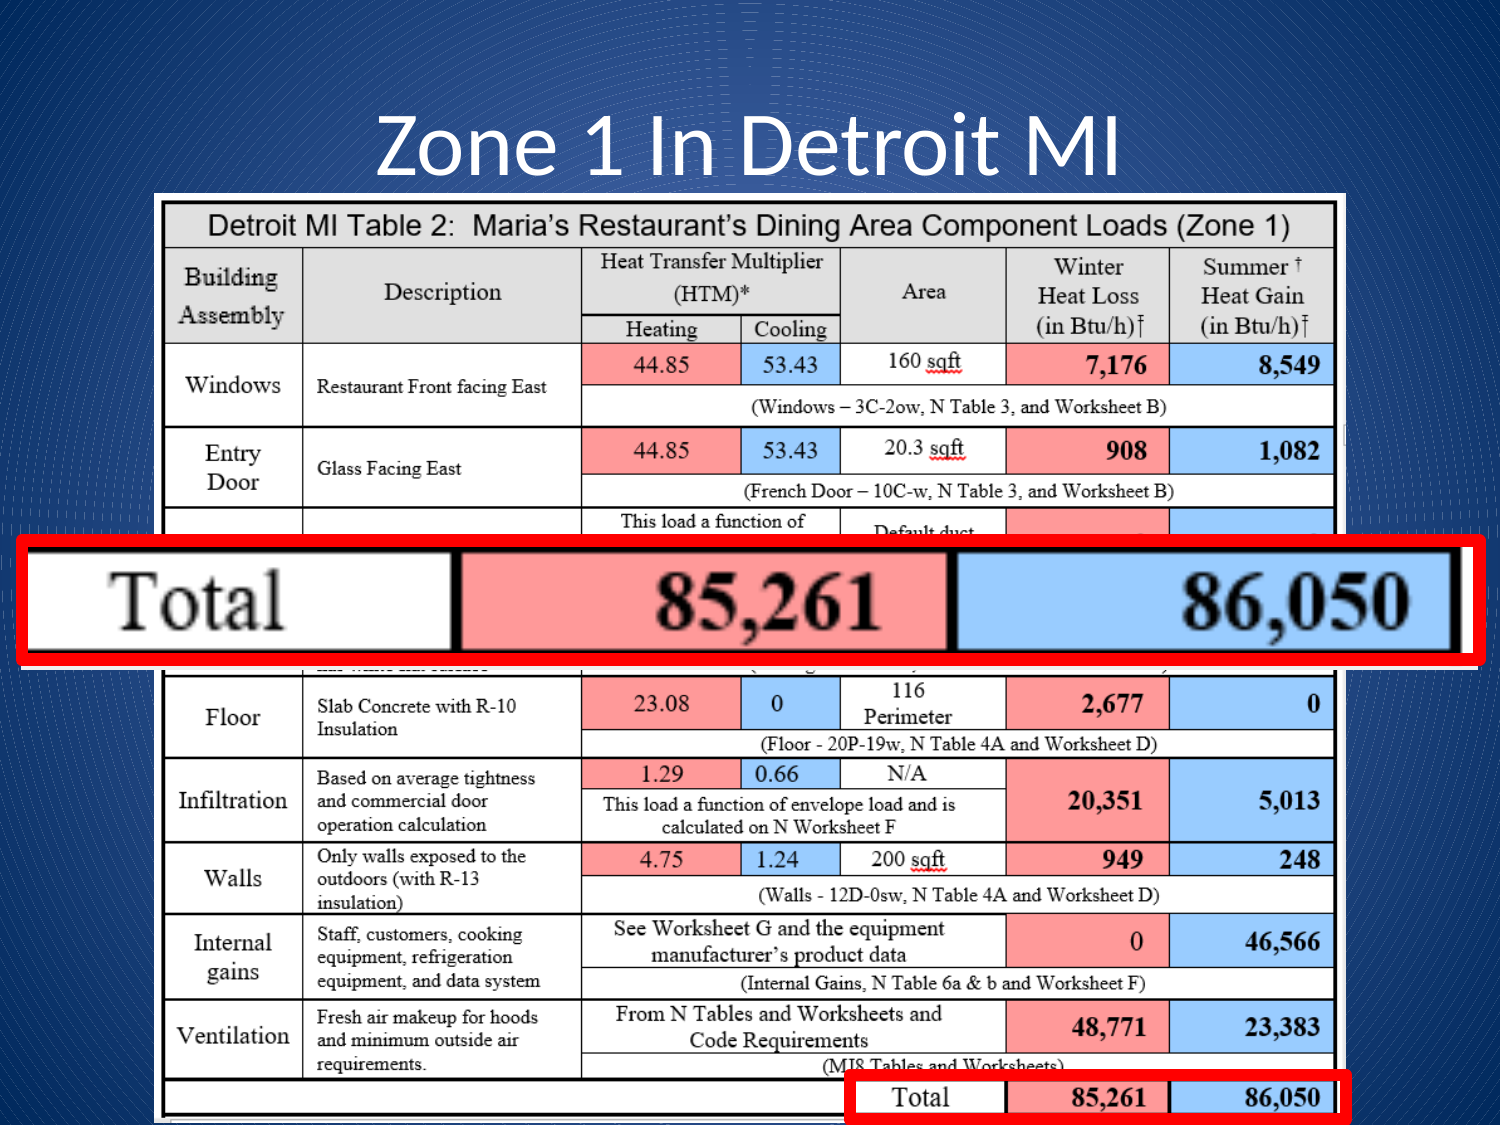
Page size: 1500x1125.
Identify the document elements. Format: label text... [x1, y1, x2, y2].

text_box [1352, 539, 1481, 546]
picture [21, 193, 1479, 1123]
title Zone 1 In Detroit MI [75, 45, 1425, 233]
